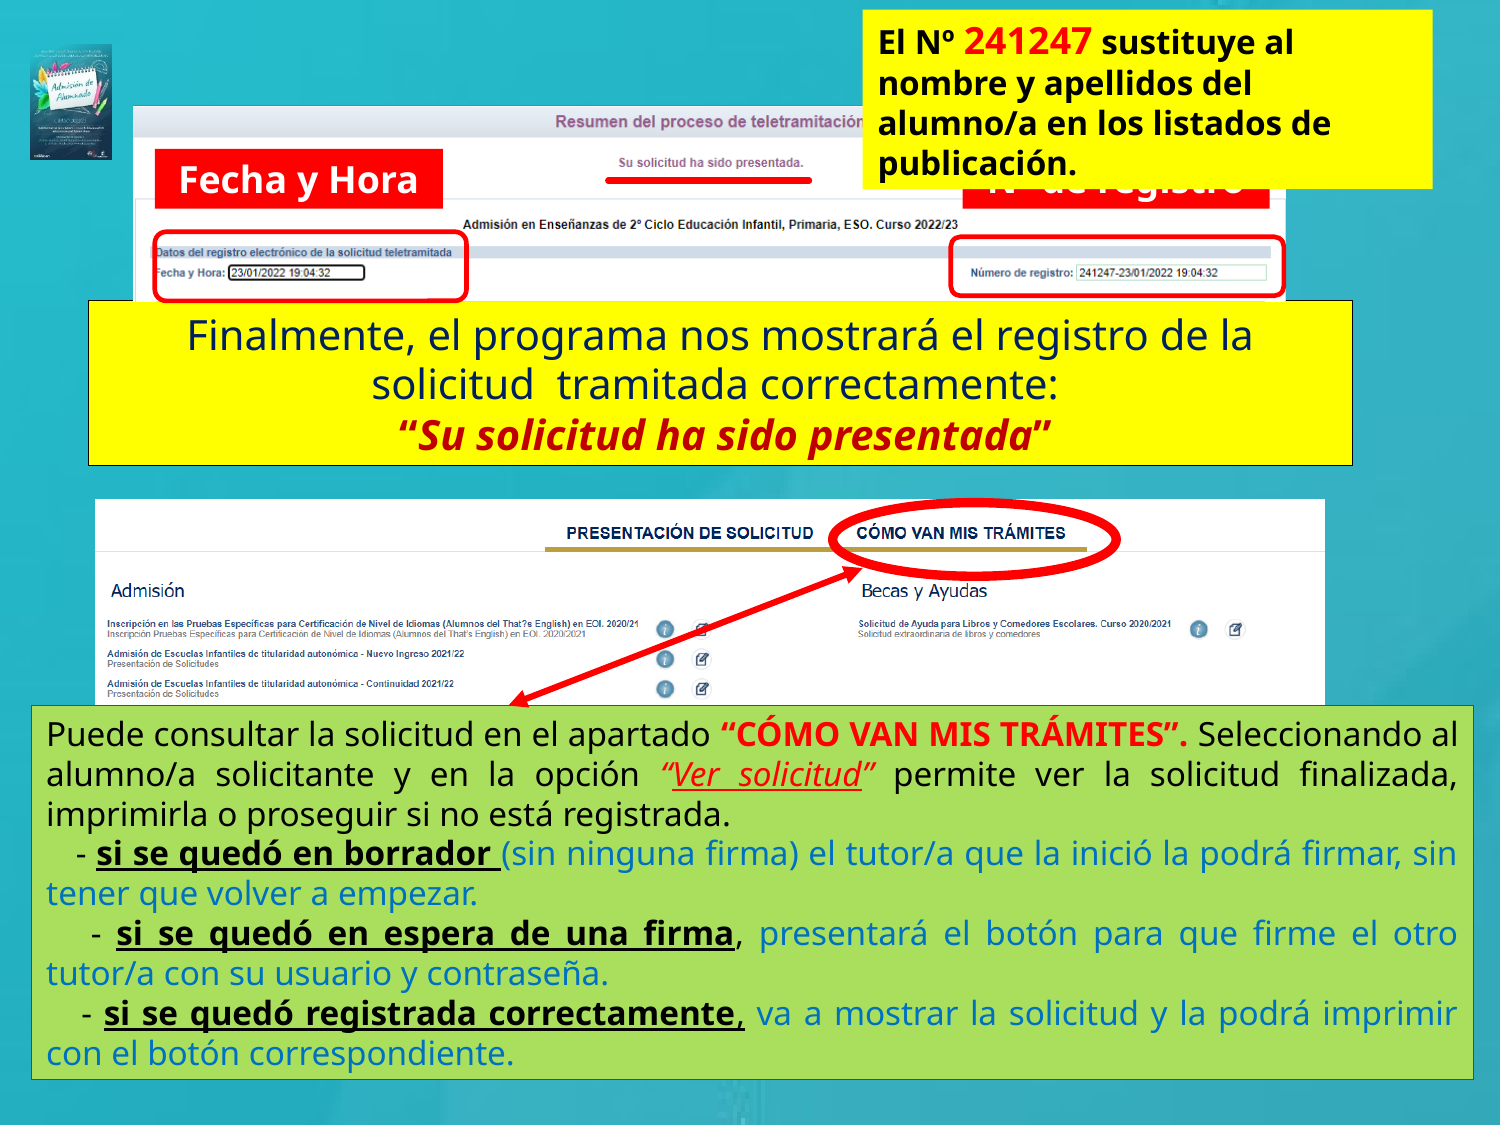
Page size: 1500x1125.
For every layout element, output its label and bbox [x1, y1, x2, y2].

picture [0, 0, 1500, 1125]
text_box [508, 567, 864, 706]
